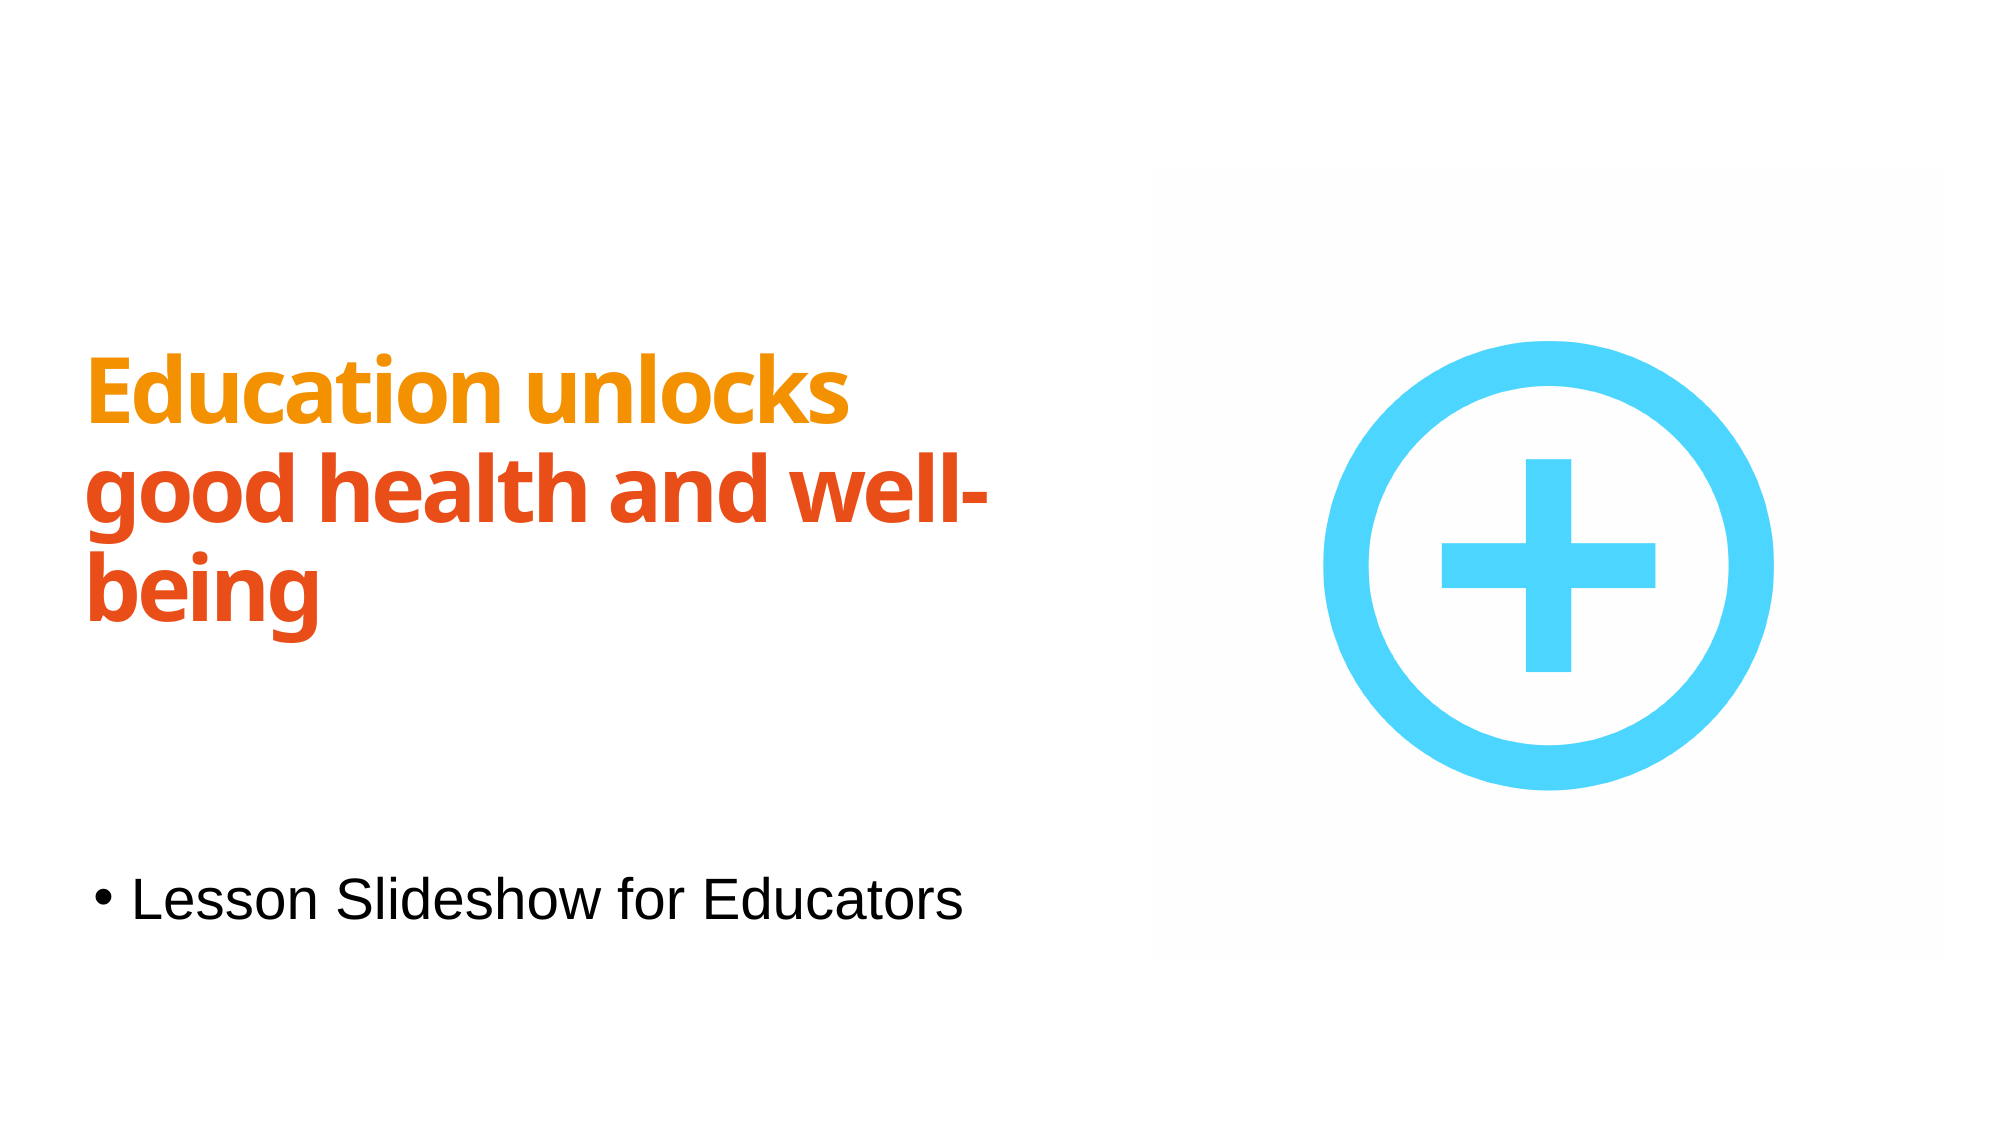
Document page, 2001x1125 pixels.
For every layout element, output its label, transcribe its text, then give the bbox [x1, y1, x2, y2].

list Lesson Slideshow for Educators [78, 861, 1026, 1071]
title Education unlocks good health and well-being [68, 377, 1152, 650]
picture [1152, 167, 1945, 958]
